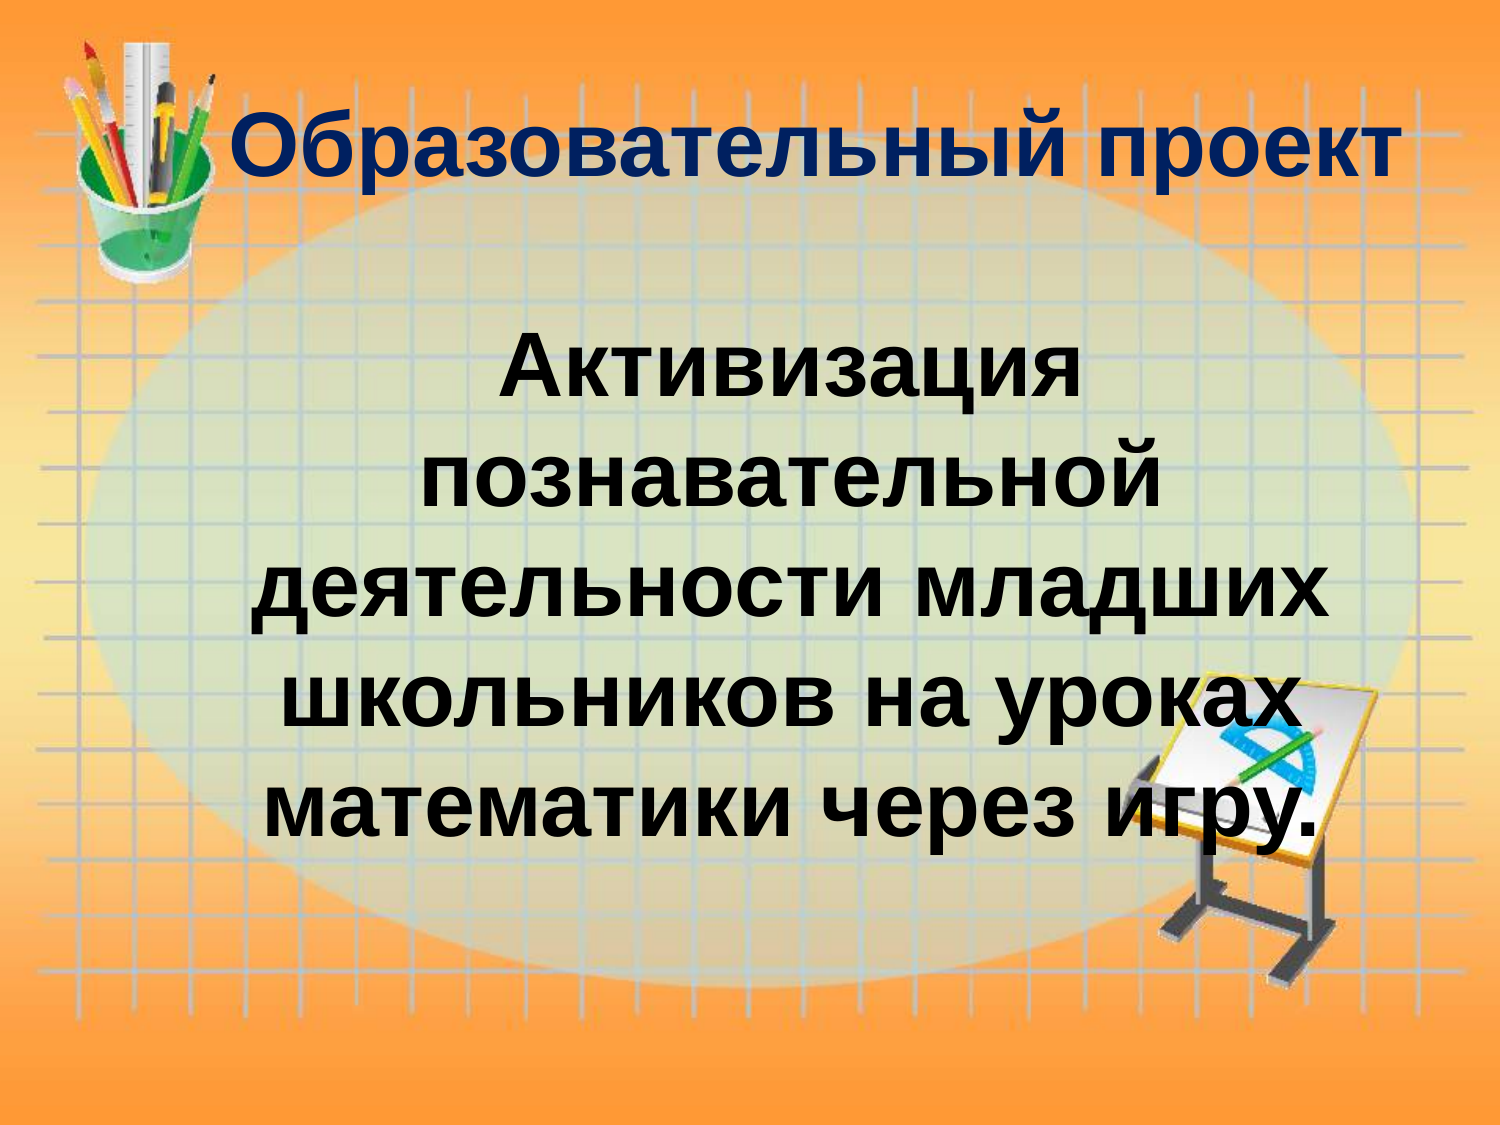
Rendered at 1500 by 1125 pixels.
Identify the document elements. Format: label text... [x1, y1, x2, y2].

title Образовательный проект Активизация познавательной деятельности младших школьников на уроках математики через игру. [112, 349, 1472, 591]
picture [0, 0, 1500, 1125]
